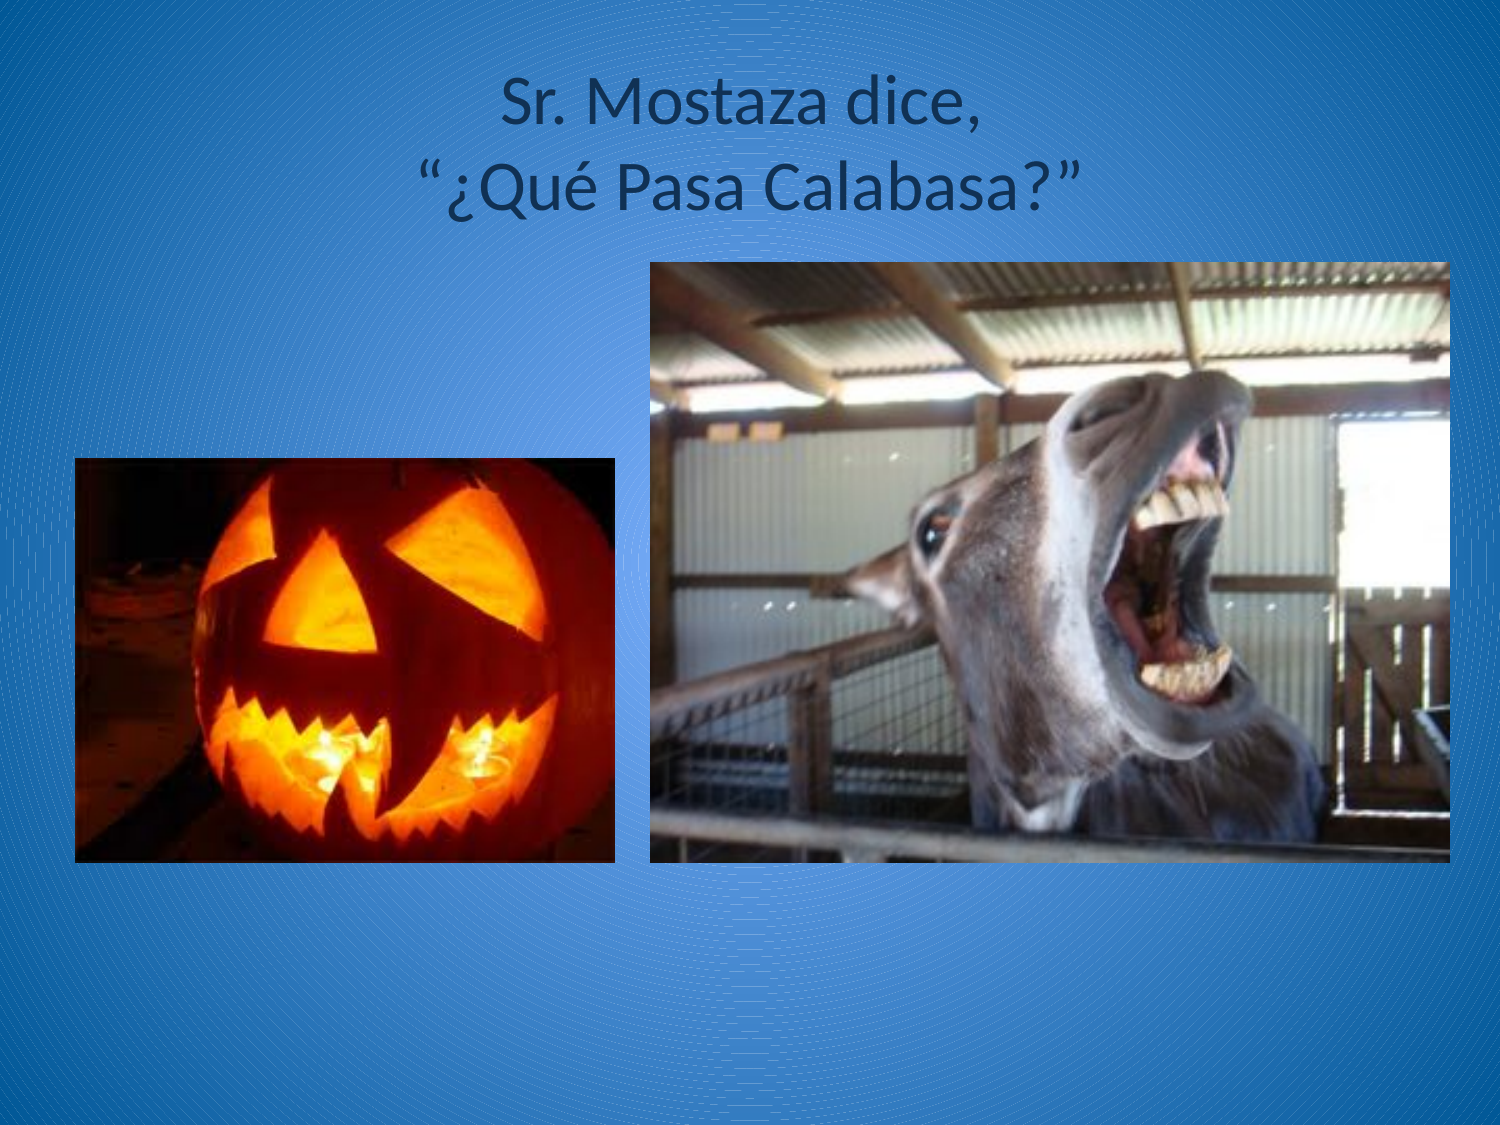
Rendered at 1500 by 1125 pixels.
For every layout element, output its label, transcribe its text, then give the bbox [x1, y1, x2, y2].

picture [74, 457, 615, 863]
title Sr. Mostaza dice, “¿Qué Pasa Calabasa?” [75, 45, 1425, 233]
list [504, 262, 1500, 863]
